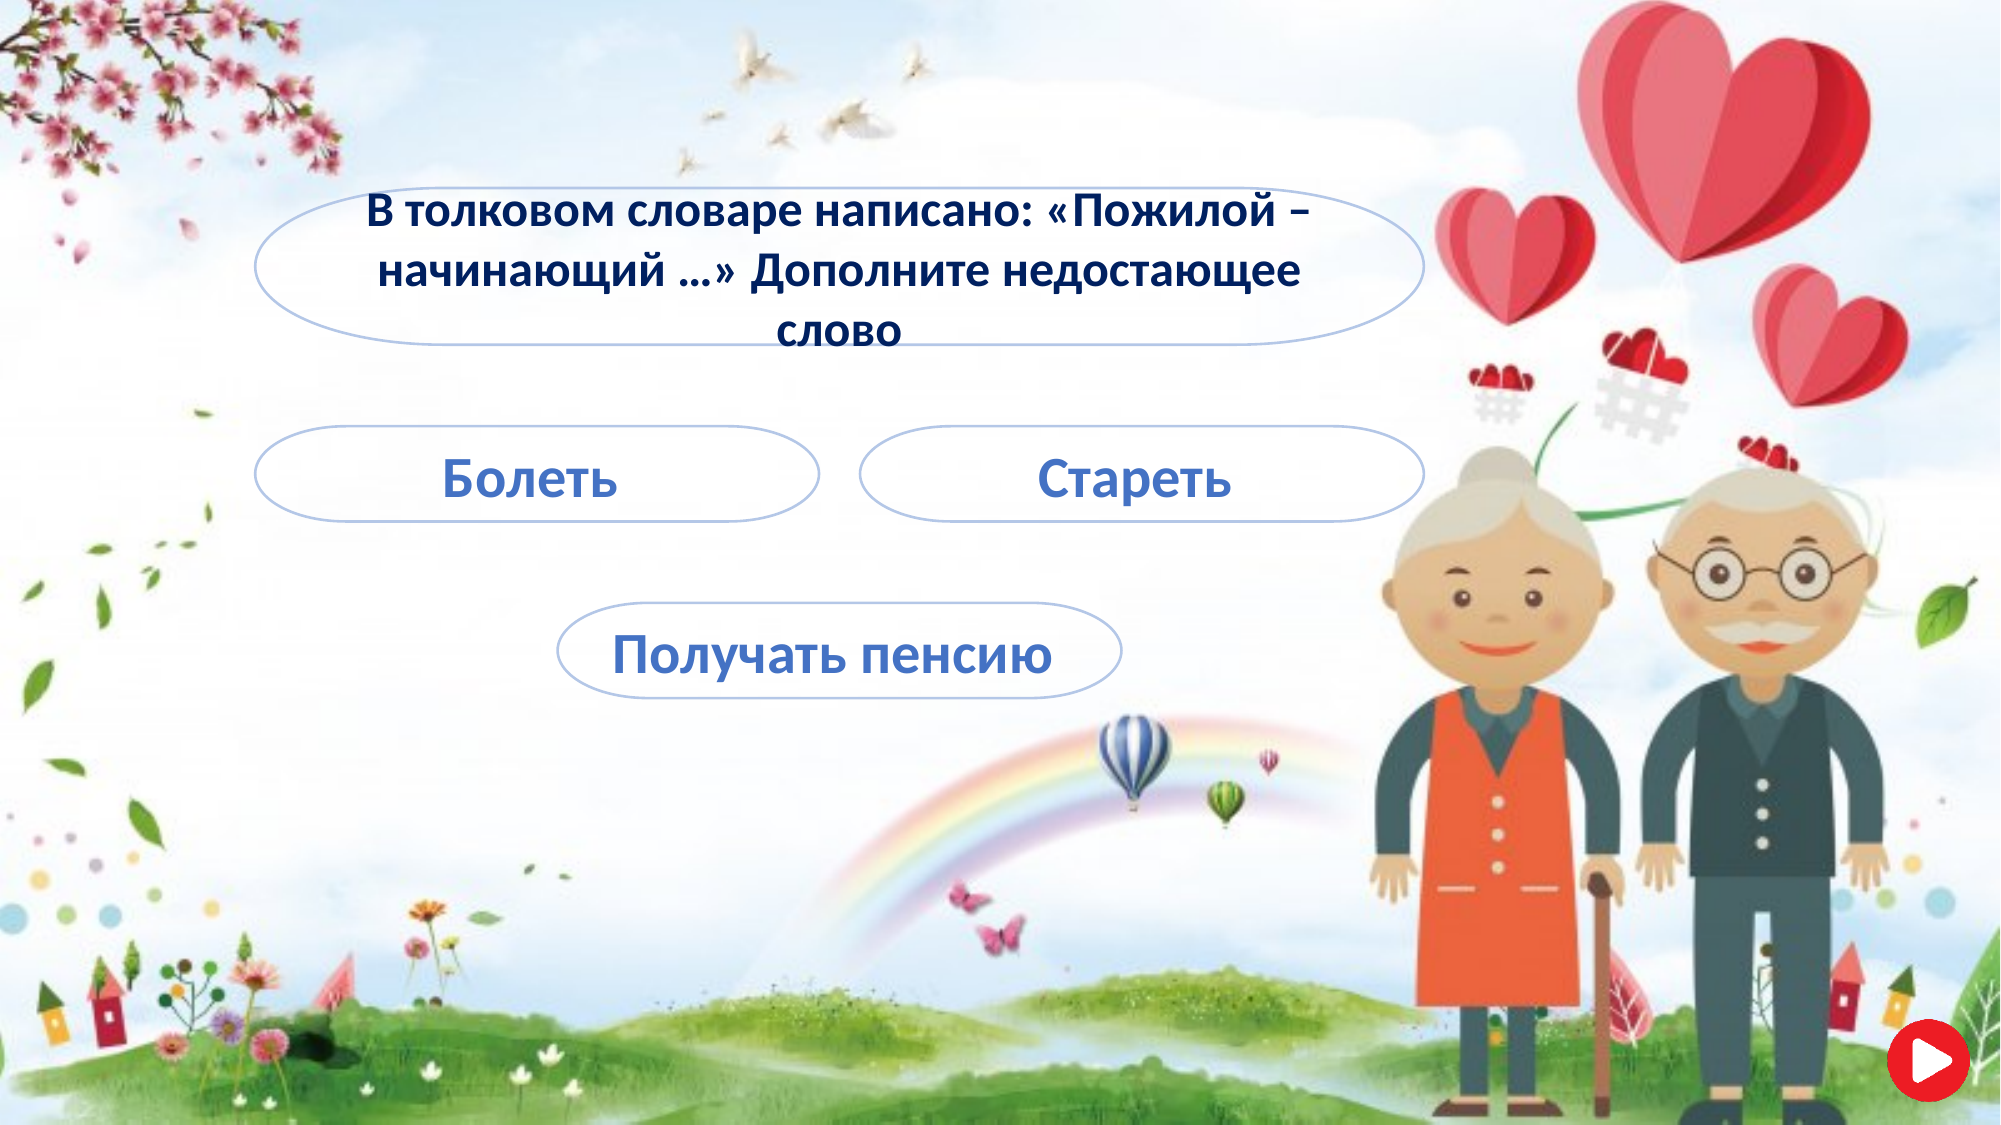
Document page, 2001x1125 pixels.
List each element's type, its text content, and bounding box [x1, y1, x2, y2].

picture [0, 0, 2001, 1125]
text_box Стареть [858, 425, 1425, 523]
text_box В толковом словаре написано: «Пожилой – начинающий …» Дополните недостающее слово [254, 186, 1425, 346]
text_box Получать пенсию [556, 601, 1123, 700]
text_box Болеть [254, 425, 821, 523]
